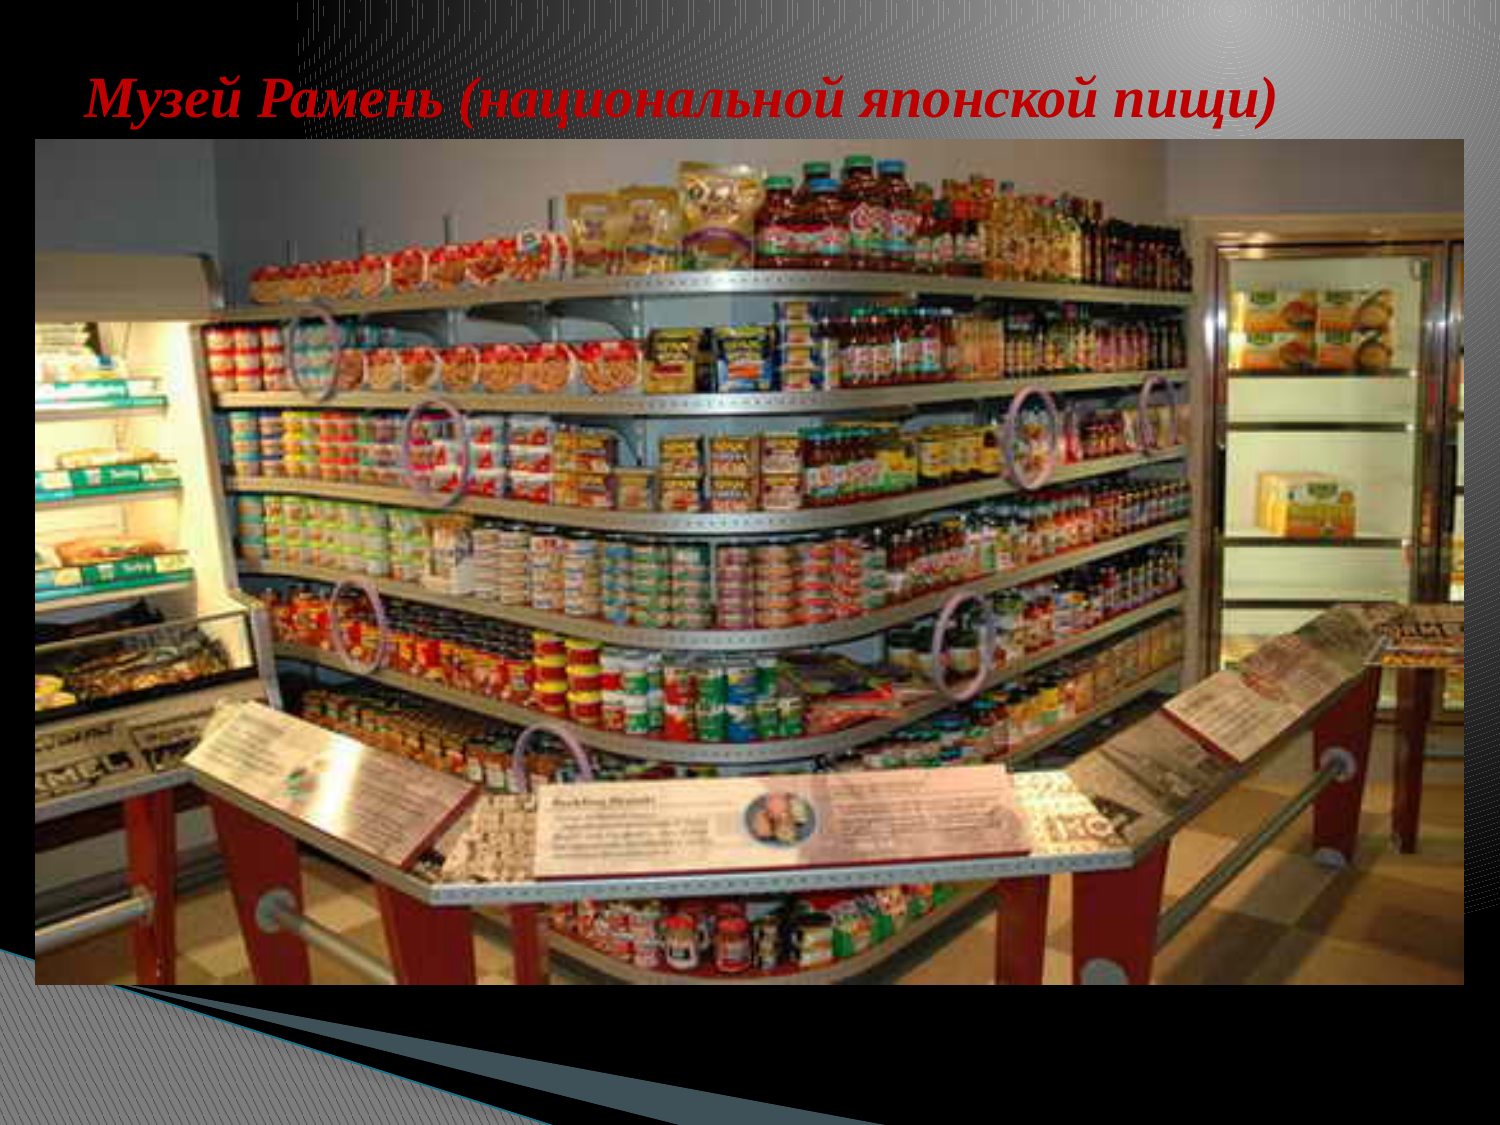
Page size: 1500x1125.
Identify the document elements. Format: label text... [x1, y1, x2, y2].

title Музей Рамень (национальной японской пищи) [70, 0, 1437, 139]
picture [0, 139, 1464, 1125]
